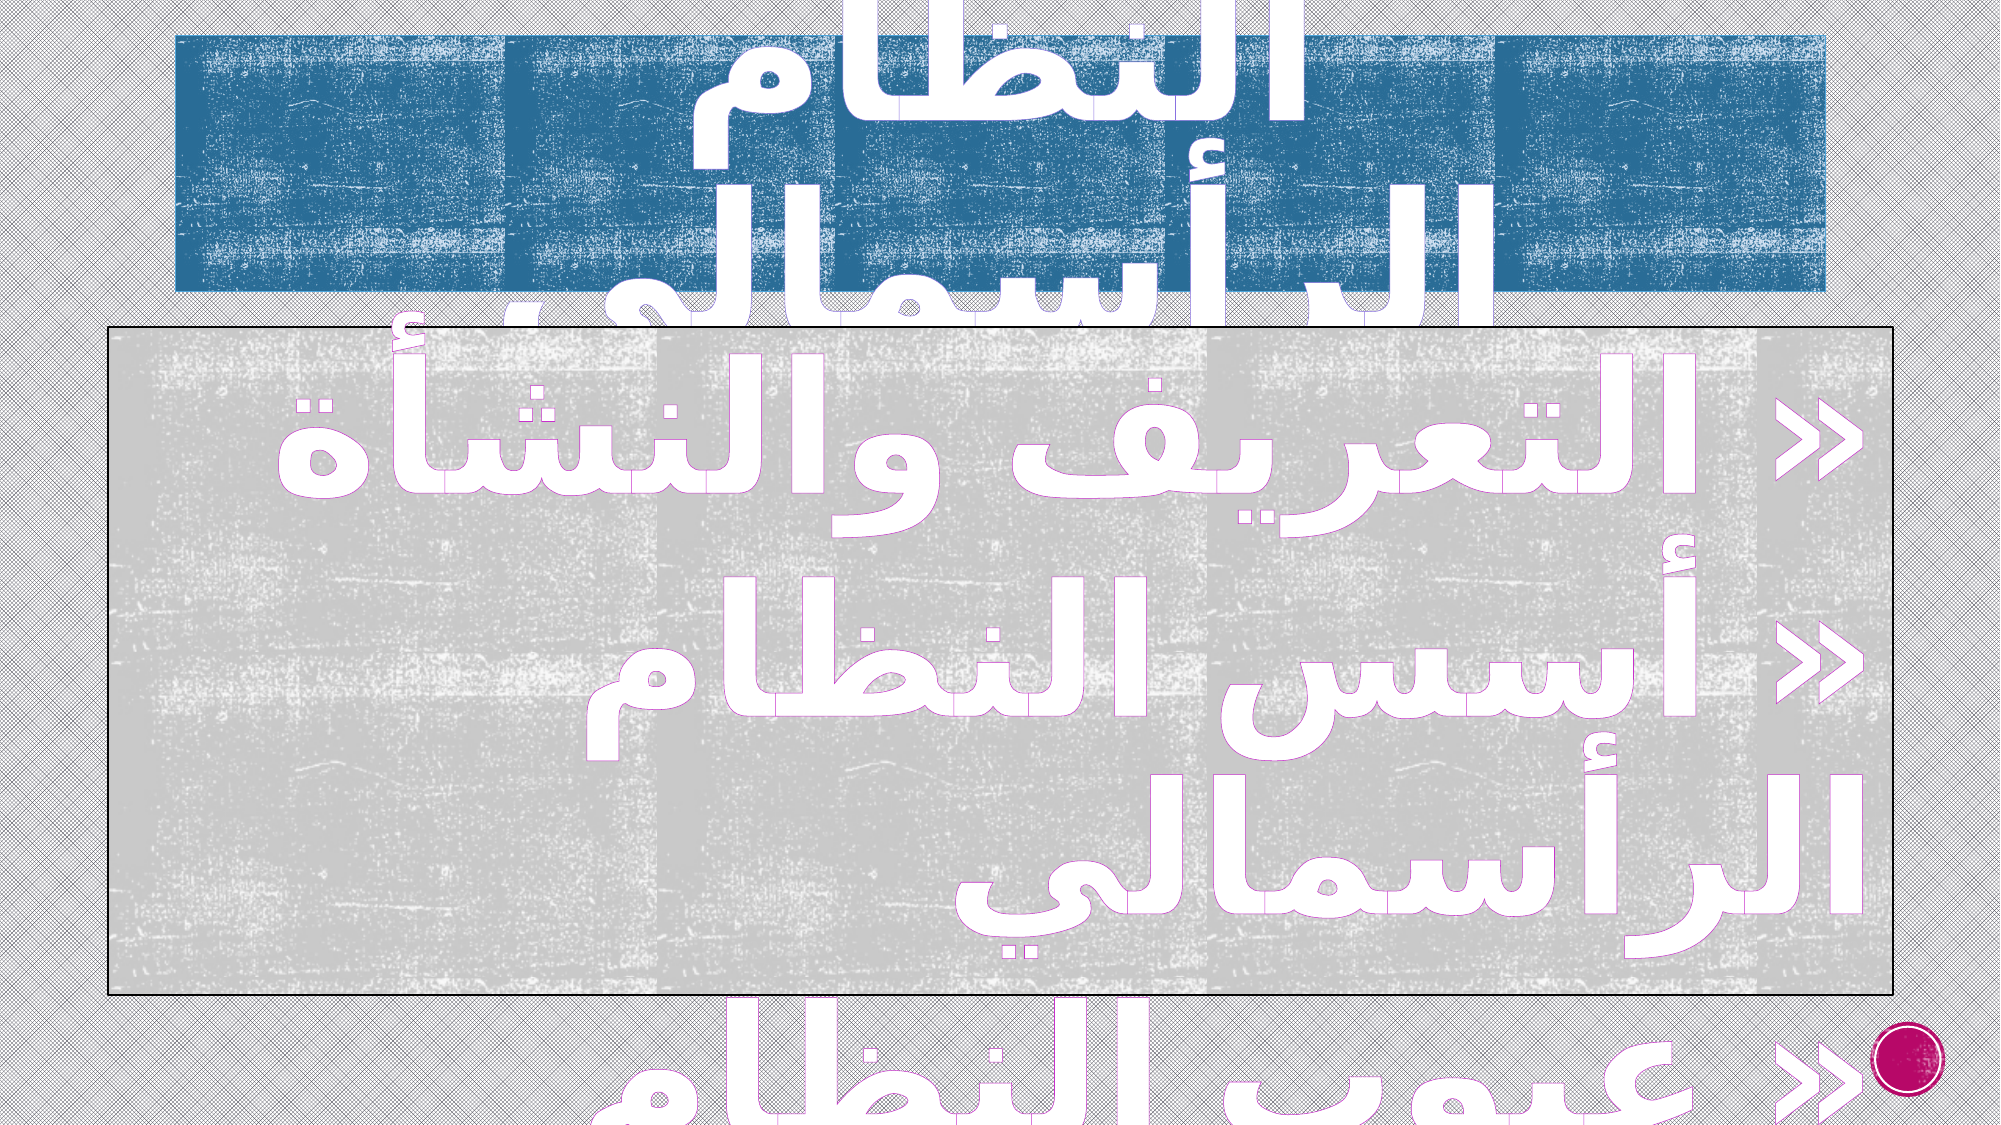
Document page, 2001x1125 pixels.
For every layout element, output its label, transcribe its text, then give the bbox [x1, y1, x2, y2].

title النظام الرأسمالي [175, 35, 1826, 292]
list « التعريف والنشأة « أسس النظام الرأسمالي « عيوب النظام الرأسمالي [107, 326, 1894, 996]
